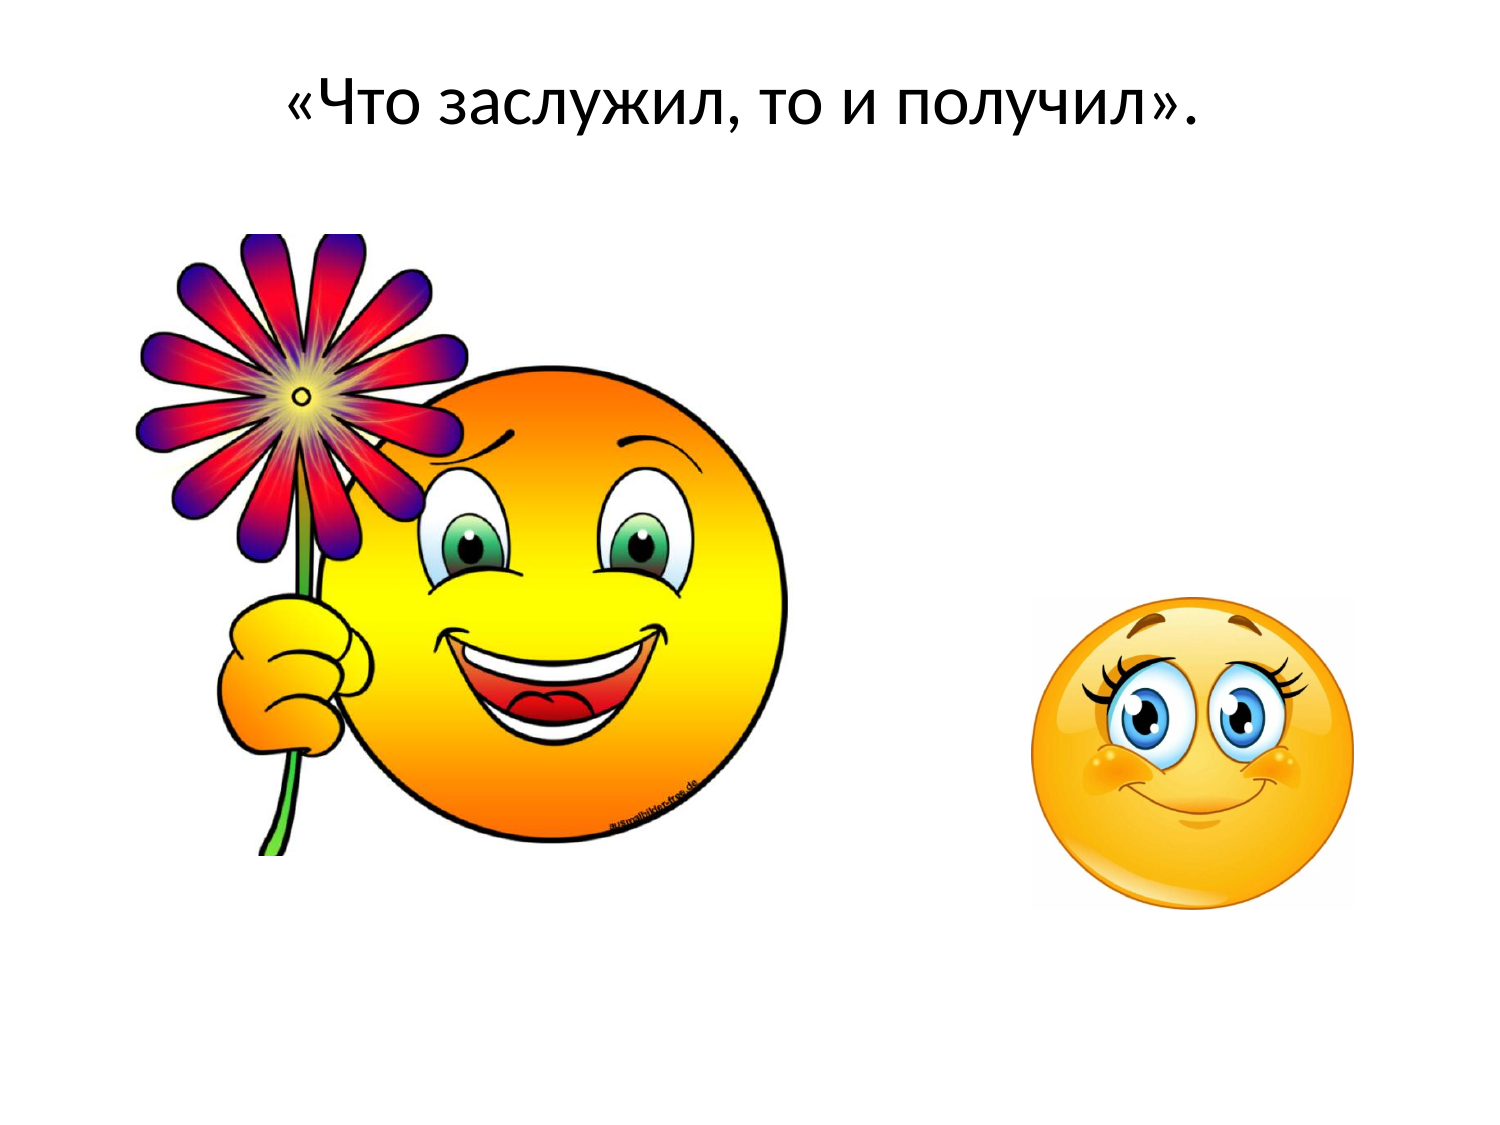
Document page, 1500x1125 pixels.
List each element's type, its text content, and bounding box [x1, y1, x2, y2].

picture [58, 234, 898, 856]
title «Что заслужил, то и получил». [75, 45, 1425, 233]
picture [1031, 597, 1355, 911]
